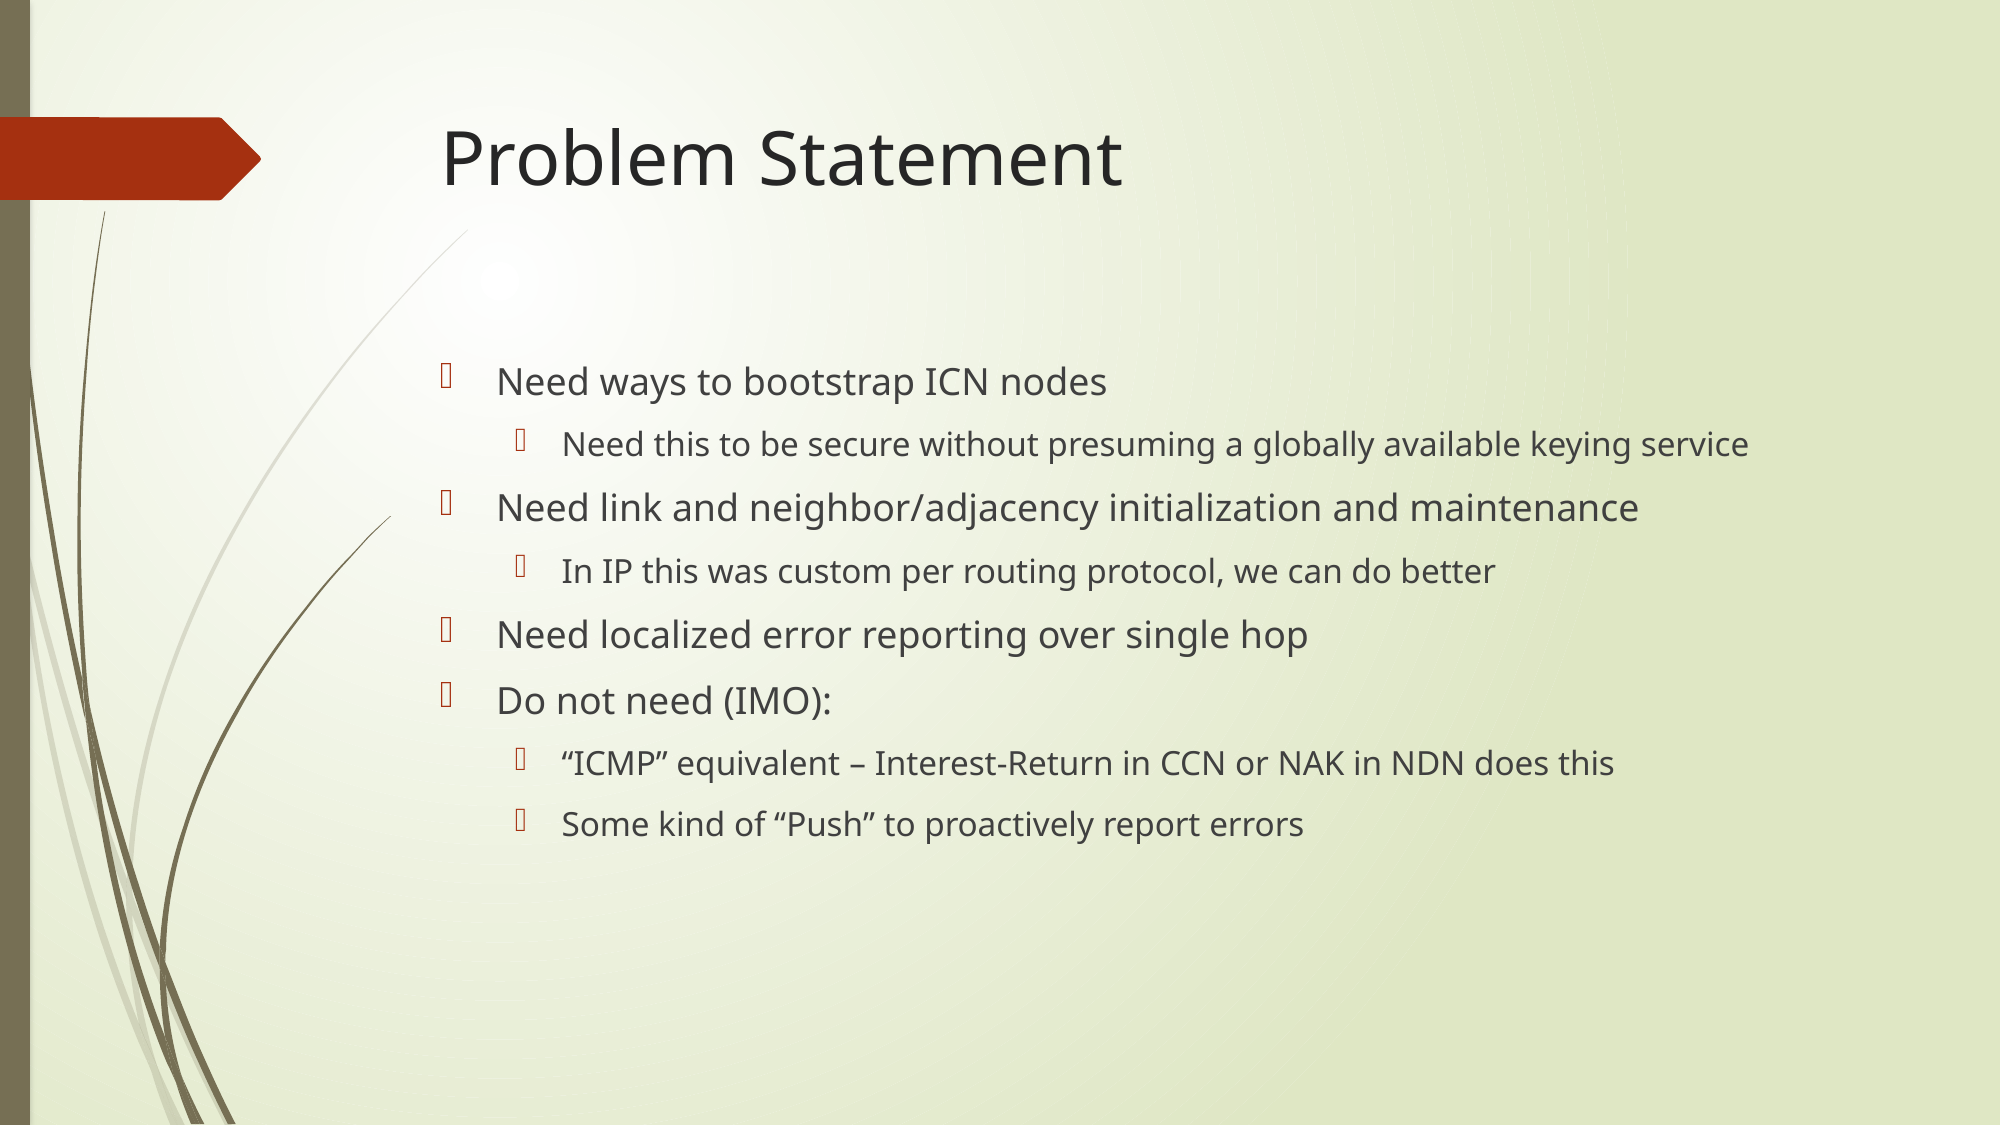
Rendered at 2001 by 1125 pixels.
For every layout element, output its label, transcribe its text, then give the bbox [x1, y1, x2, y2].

list Need ways to bootstrap ICN nodes Need this to be secure without presuming a globally available keying service Need link and neighbor/adjacency initialization and maintenance In IP this was custom per routing protocol, we can do better Need localized error reporting over single hop Do not need (IMO): “ICMP” equivalent – Interest-Return in CCN or NAK in NDN does this Some kind of “Push” to proactively report errors [424, 350, 1888, 970]
title Problem Statement [425, 102, 1888, 313]
